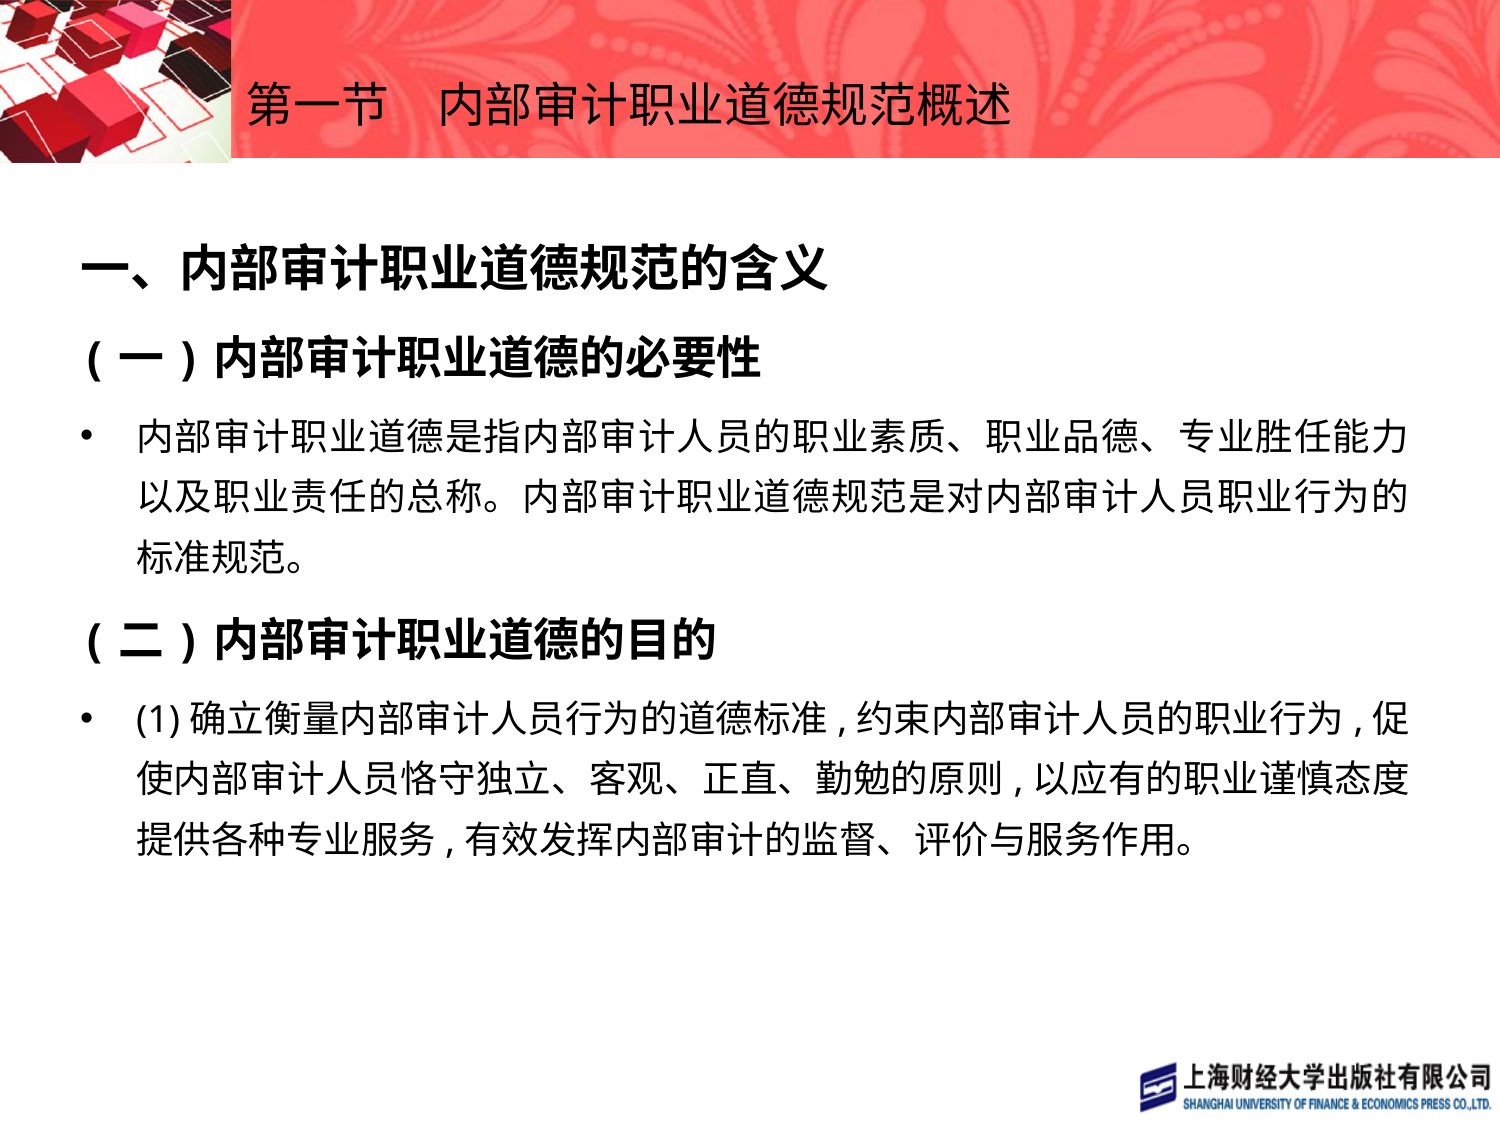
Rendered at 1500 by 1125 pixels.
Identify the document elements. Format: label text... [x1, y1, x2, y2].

picture [1139, 1058, 1495, 1118]
list 一、内部审计职业道德规范的含义 (一)内部审计职业道德的必要性 内部审计职业道德是指内部审计人员的职业素质、职业品德、专业胜任能力以及职业责任的总称。内部审计职业道德规范是对内部审计人员职业行为的标准规范。 (二)内部审计职业道德的目的 (1)确立衡量内部审计人员行为的道德标准,约束内部审计人员的职业行为,促使内部审计人员恪守独立、客观、正直、勤勉的原则,以应有的职业谨慎态度提供各种专业服务,有效发挥内部审计的监督、评价与服务作用。 [64, 208, 1425, 1047]
title 第一节 内部审计职业道德规范概述 [230, 45, 1461, 161]
